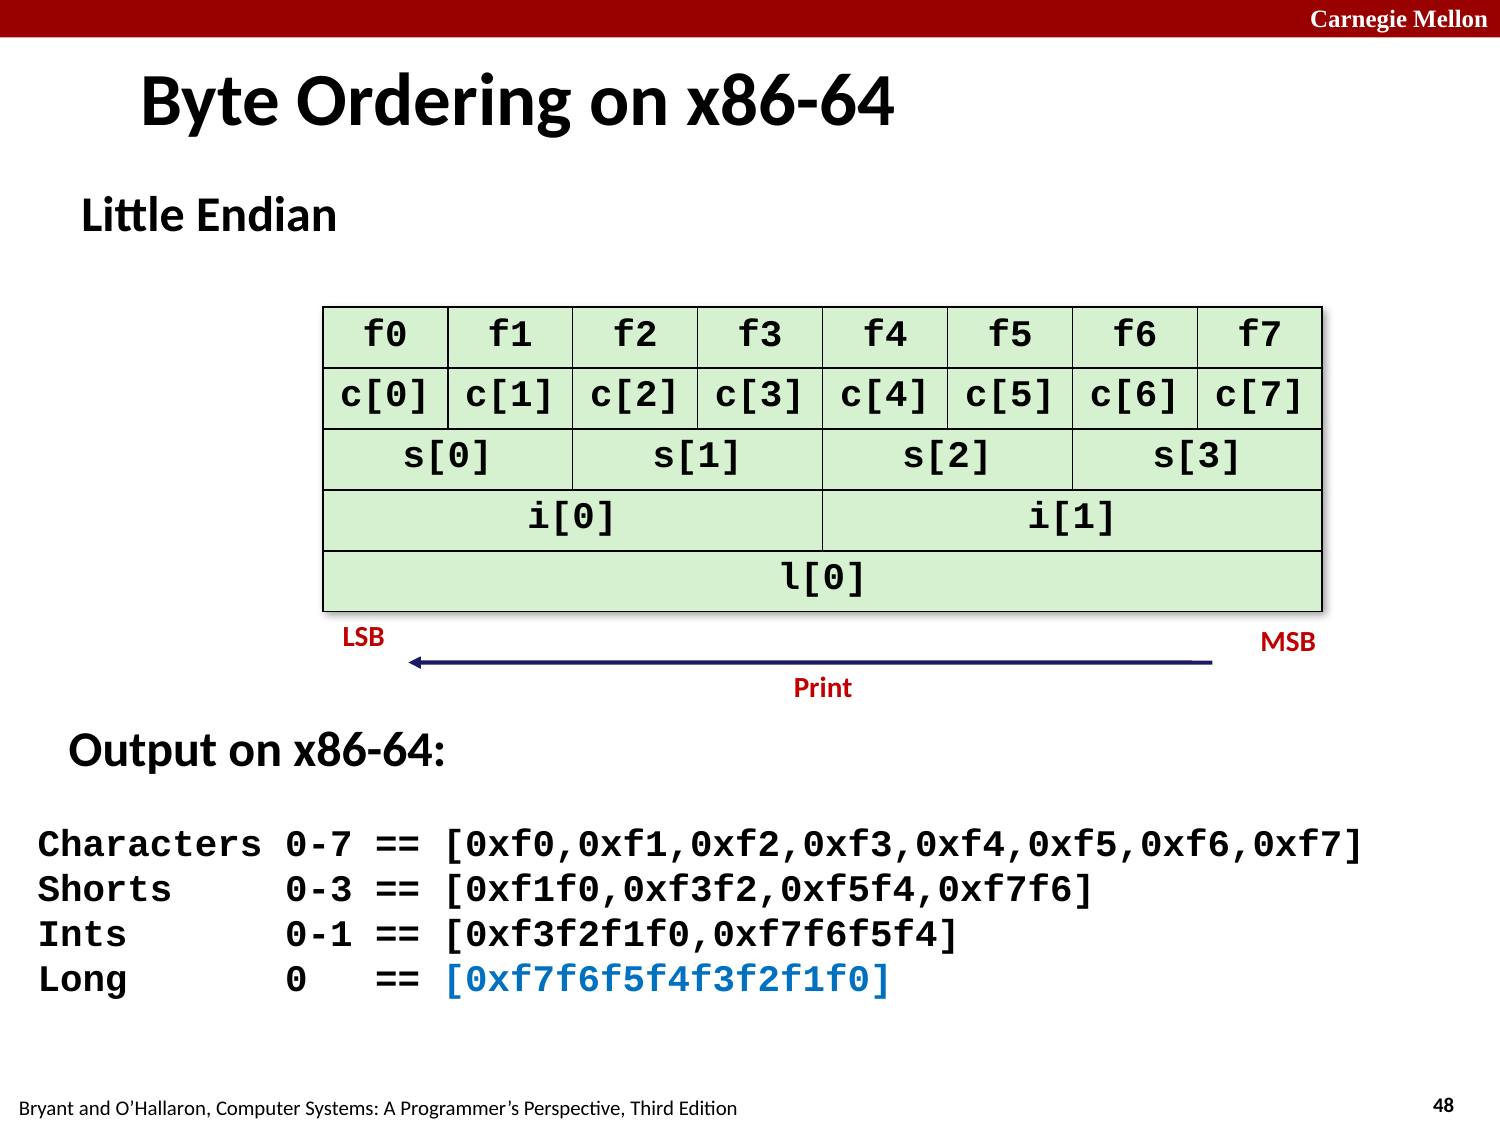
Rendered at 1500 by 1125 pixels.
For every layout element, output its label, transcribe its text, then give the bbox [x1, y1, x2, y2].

table_cell c[1] [449, 369, 572, 428]
table_cell i[1] [823, 491, 1321, 550]
table_cell c[7] [1198, 369, 1321, 428]
table_cell c[2] [573, 369, 697, 428]
table_cell c[5] [948, 369, 1072, 428]
title Byte Ordering on x86-64 [124, 0, 1188, 192]
table_cell c[0] [324, 369, 447, 428]
table_cell l[0] [324, 552, 1321, 611]
table_cell s[2] [823, 430, 1072, 489]
text_box Characters 0-7 == [0xf0,0xf1,0xf2,0xf3,0xf4,0xf5,0xf6,0xf7] Shorts 0-3 == [0xf1f0,0xf3f2,0xf5f4,0xf7f6] Ints 0-1 == [0xf3f2f1f0,0xf7f6f5f4] Long 0 == [0xf7f6f5f4f3f2f1f0] [31, 812, 1469, 1015]
table_cell c[4] [823, 369, 947, 428]
table_cell c[6] [1073, 369, 1197, 428]
table_cell i[0] [324, 491, 822, 550]
table_header f7 [1198, 308, 1321, 367]
table_header f3 [698, 308, 822, 367]
table_cell s[1] [573, 430, 822, 489]
table_cell s[0] [324, 430, 572, 489]
table_header f1 [449, 308, 572, 367]
text_box Output on x86-64: [62, 710, 665, 784]
text_box Little Endian [75, 174, 505, 248]
table_header f2 [573, 308, 697, 367]
table_cell s[3] [1073, 430, 1321, 489]
table_header f4 [823, 308, 947, 367]
text_box LSB [336, 611, 392, 659]
text_box MSB [1253, 616, 1323, 664]
text_box [408, 656, 787, 669]
text_box Print [787, 662, 859, 710]
table_header f6 [1073, 308, 1197, 367]
table_cell c[3] [698, 369, 822, 428]
table_header f0 [324, 308, 447, 367]
table_header f5 [948, 308, 1072, 367]
